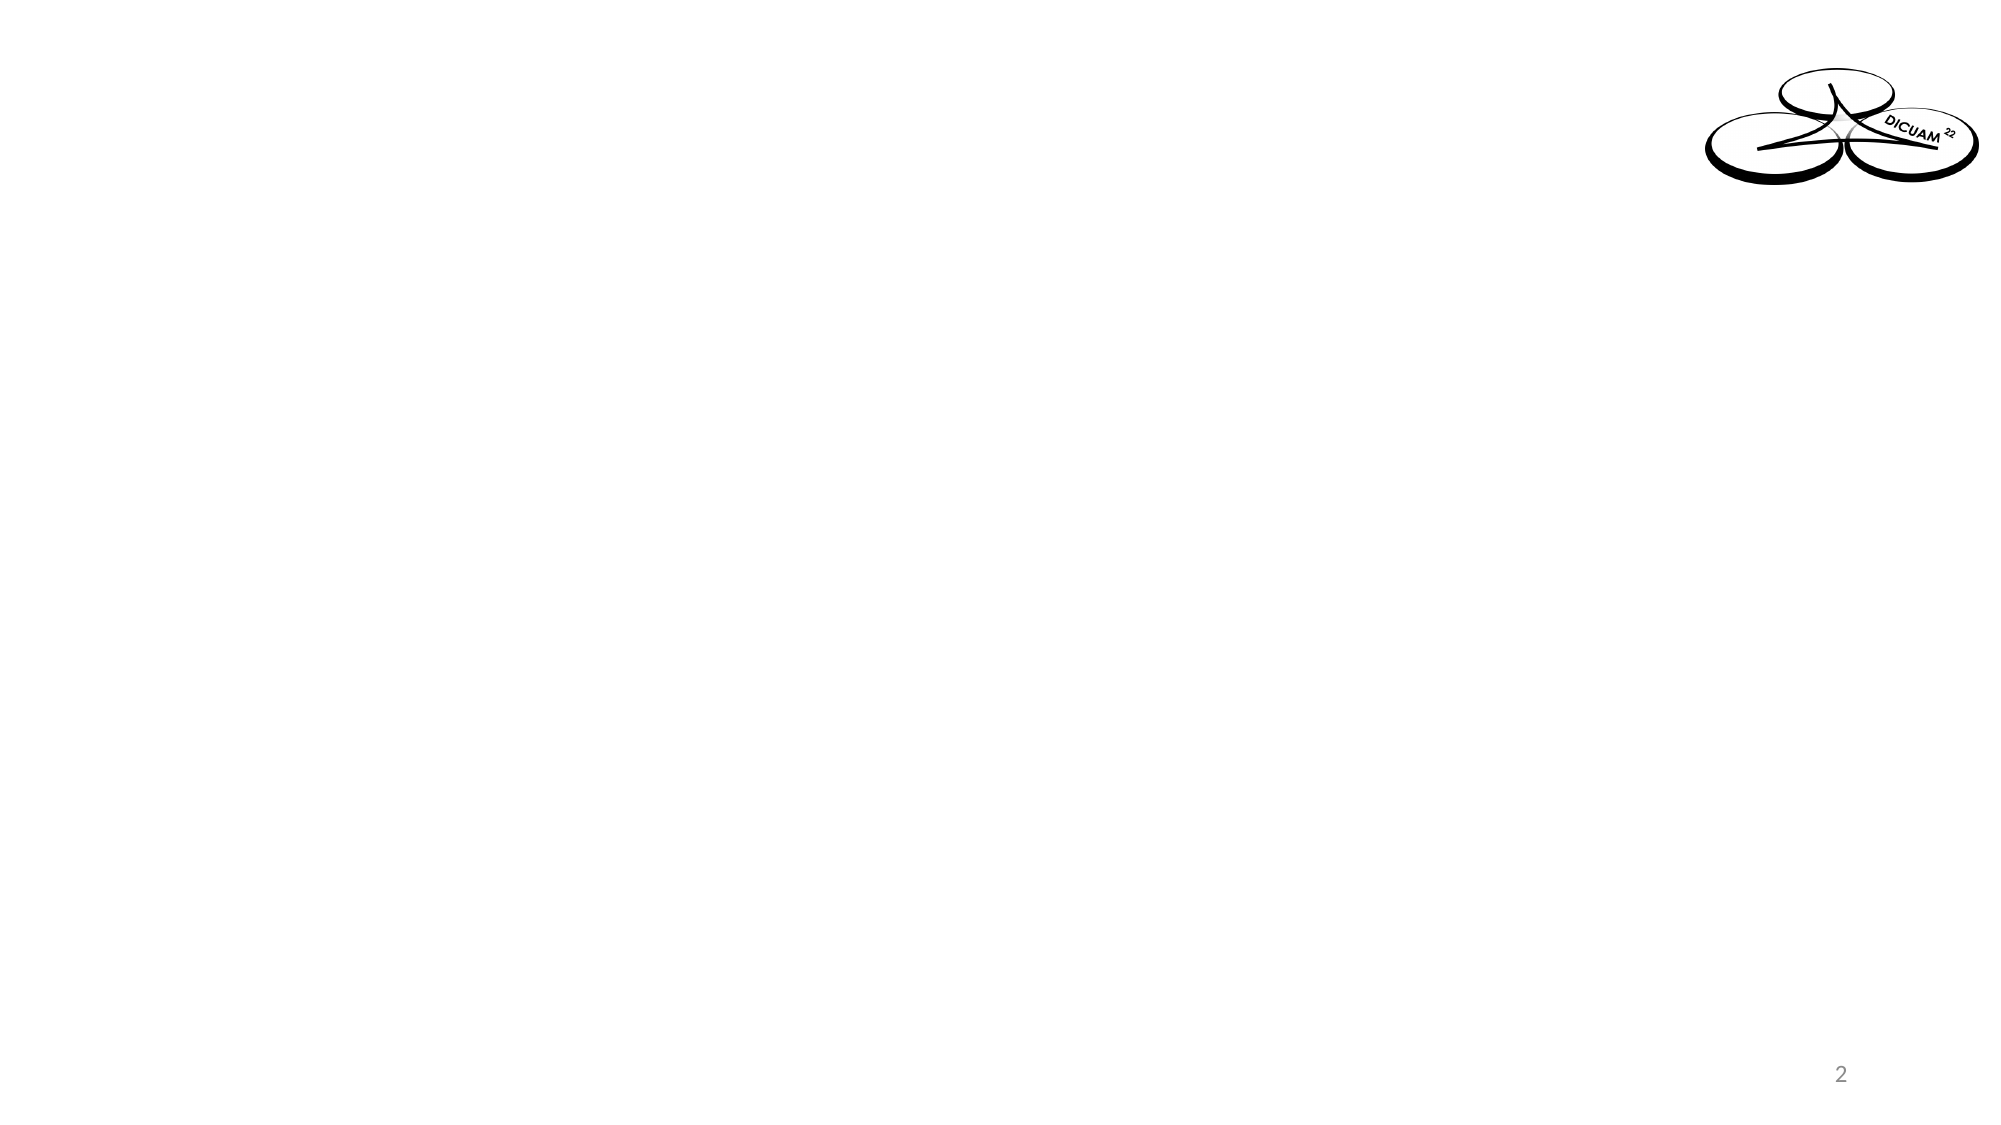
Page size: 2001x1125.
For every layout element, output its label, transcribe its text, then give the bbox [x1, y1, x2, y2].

slide_number 2 [1412, 1042, 1863, 1103]
picture [1705, 68, 1979, 185]
